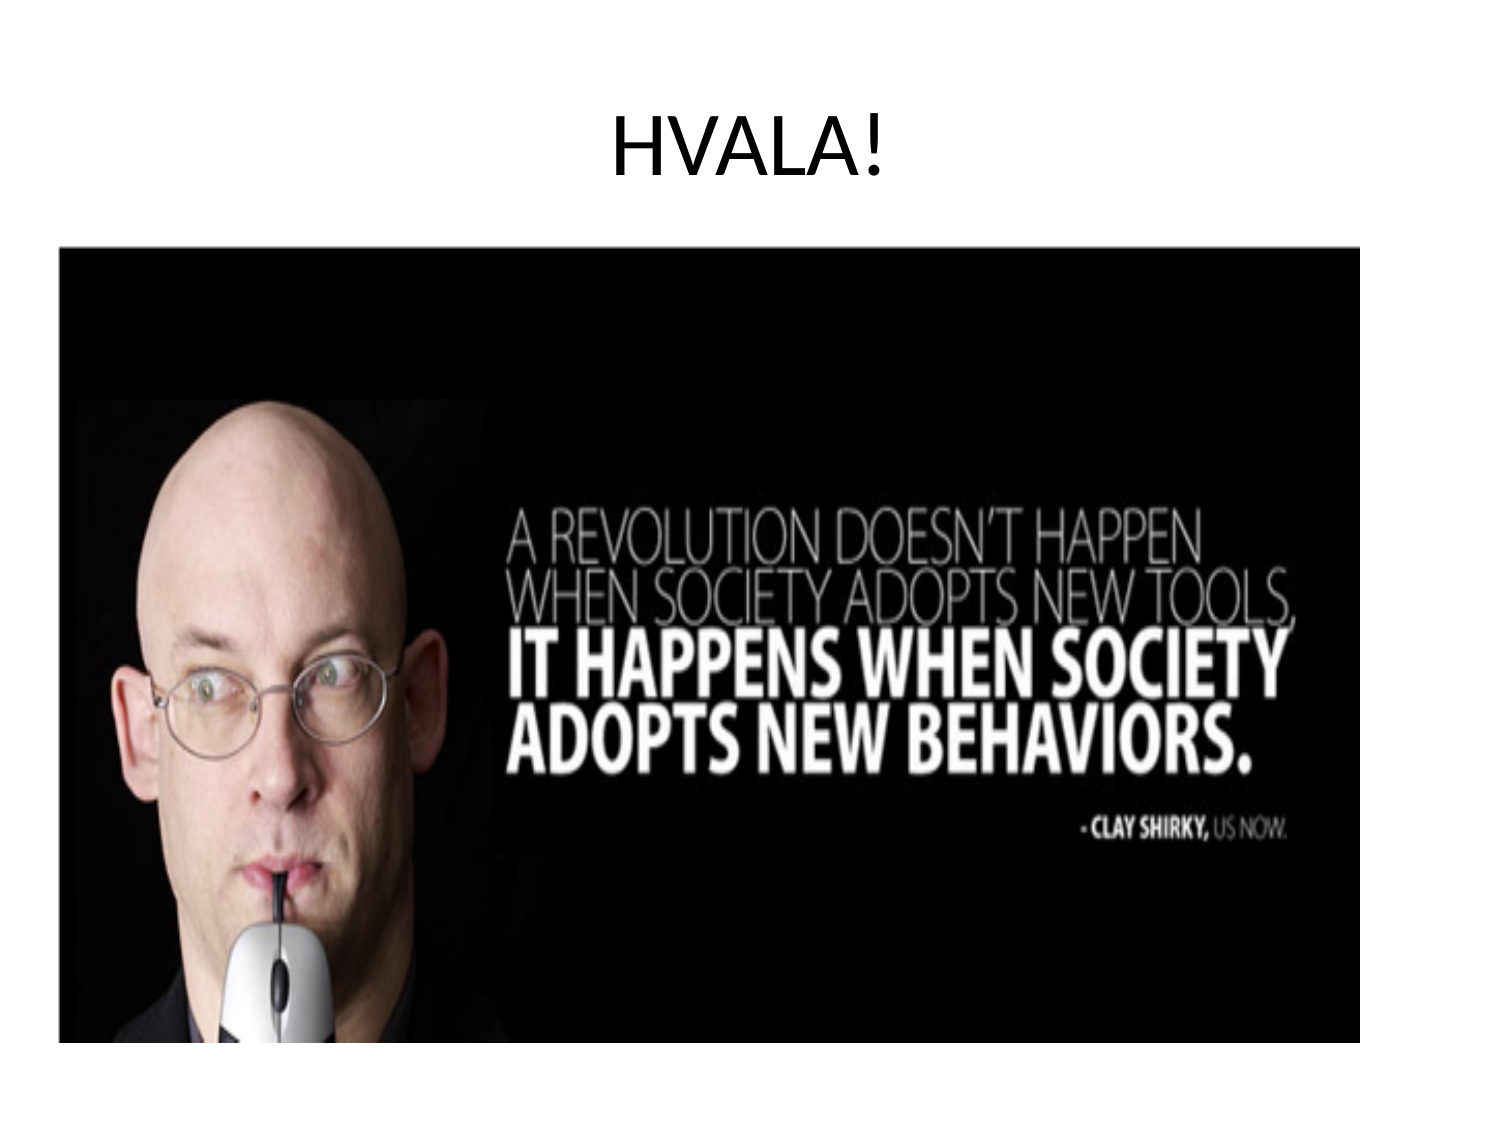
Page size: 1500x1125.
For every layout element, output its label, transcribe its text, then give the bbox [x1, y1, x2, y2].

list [58, 245, 1360, 1044]
title HVALA! [75, 45, 1425, 233]
